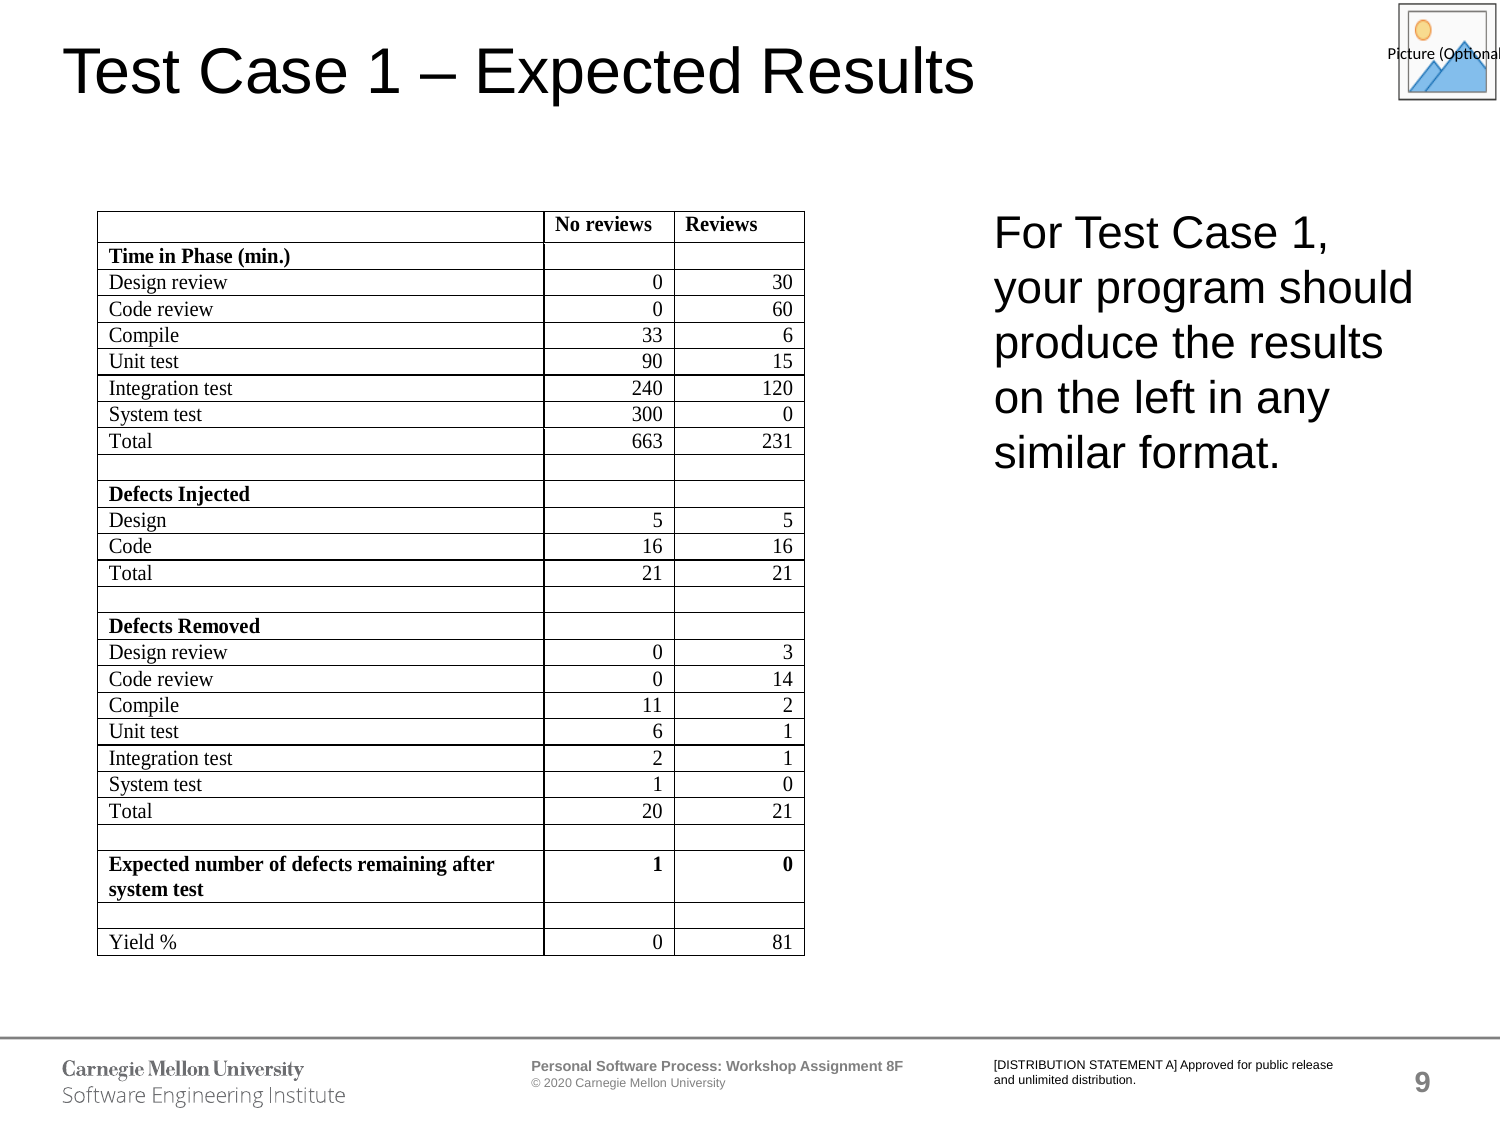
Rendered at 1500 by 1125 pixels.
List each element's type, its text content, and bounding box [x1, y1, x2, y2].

title Test Case 1 – Expected Results [62, 37, 1338, 182]
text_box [48, 210, 965, 986]
picture [1394, 0, 1500, 105]
list For Test Case 1, your program should produce the results on the left in any similar format. [993, 202, 1432, 988]
